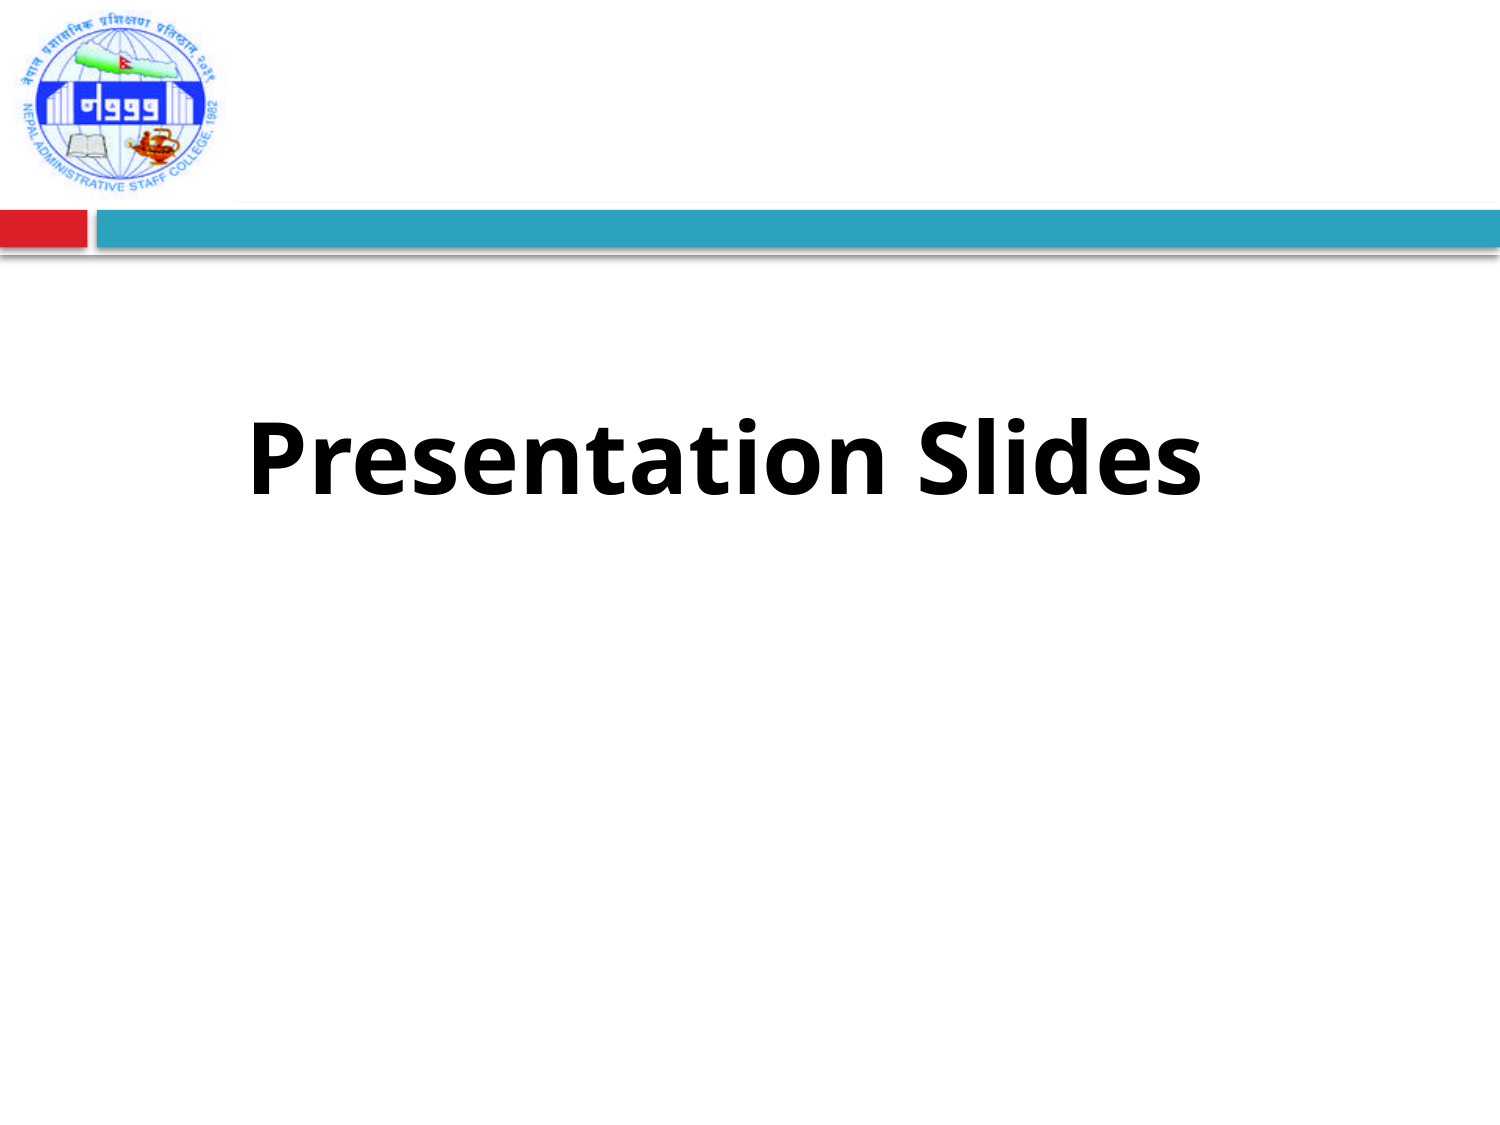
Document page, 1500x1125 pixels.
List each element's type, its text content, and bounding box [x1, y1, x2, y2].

list Presentation Slides [100, 262, 1438, 1000]
picture [1, 0, 236, 208]
